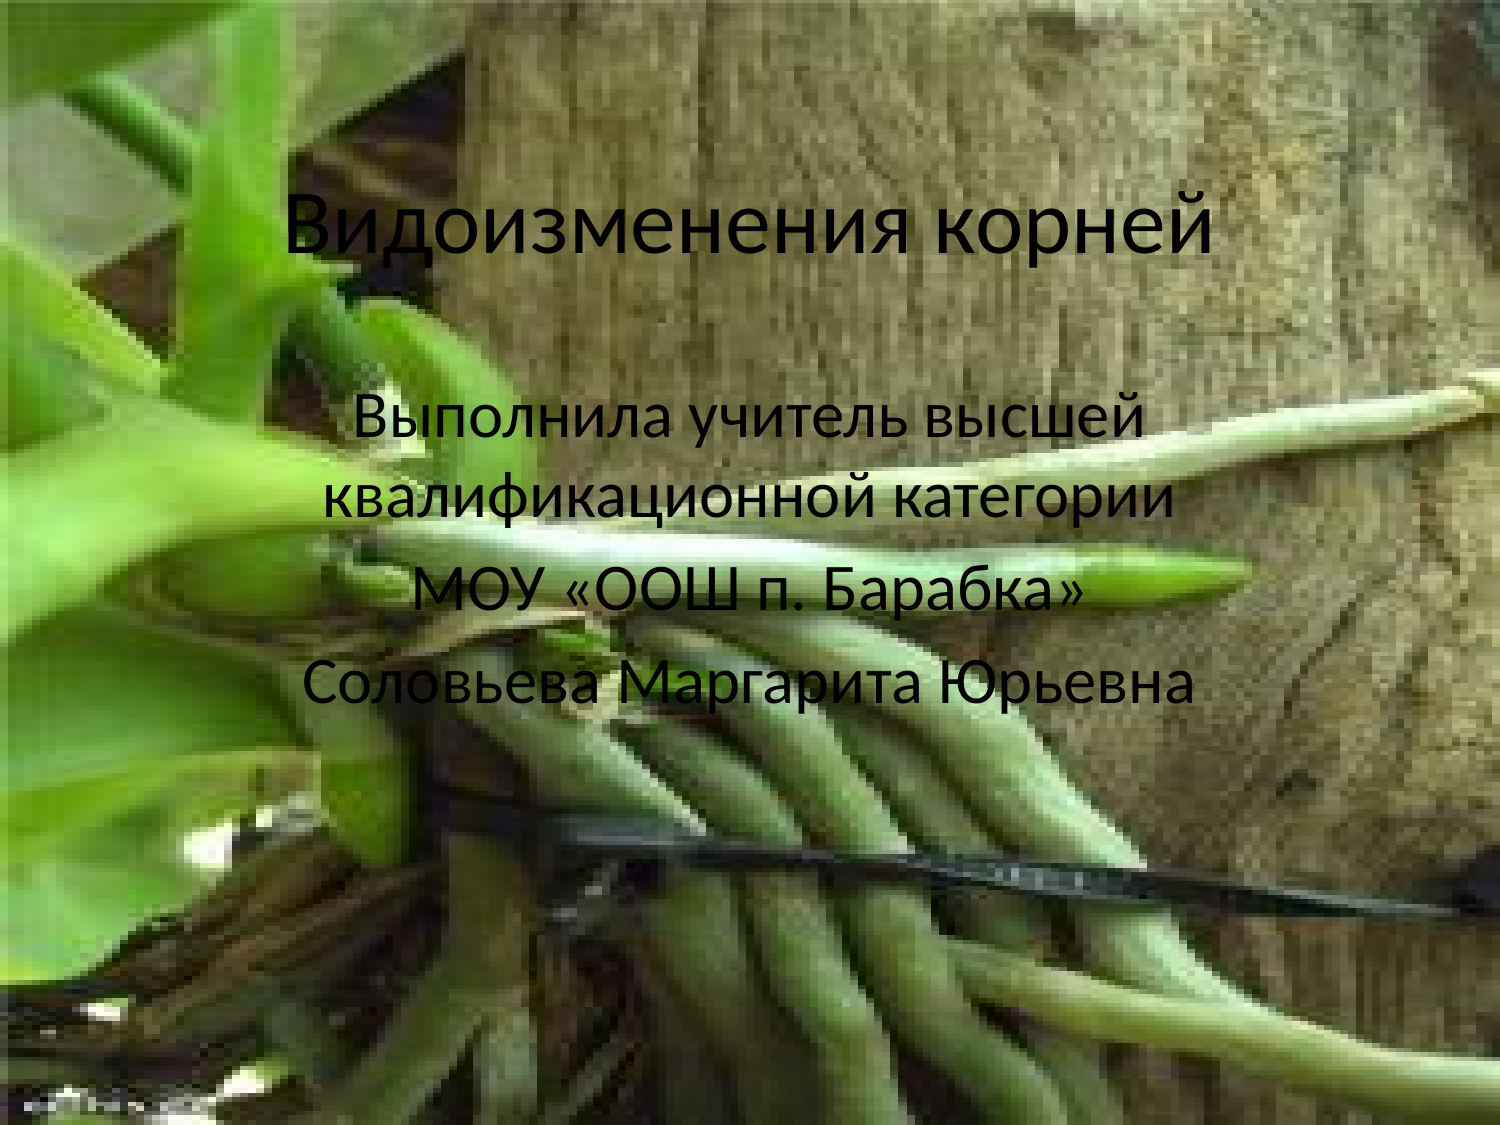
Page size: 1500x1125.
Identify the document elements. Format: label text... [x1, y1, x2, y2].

title Видоизменения корней [112, 82, 1388, 352]
picture [0, 0, 1500, 1125]
subtitle Выполнила учитель высшей квалификационной категории МОУ «ООШ п. Барабка» Соловьева Маргарита Юрьевна [225, 363, 1275, 833]
